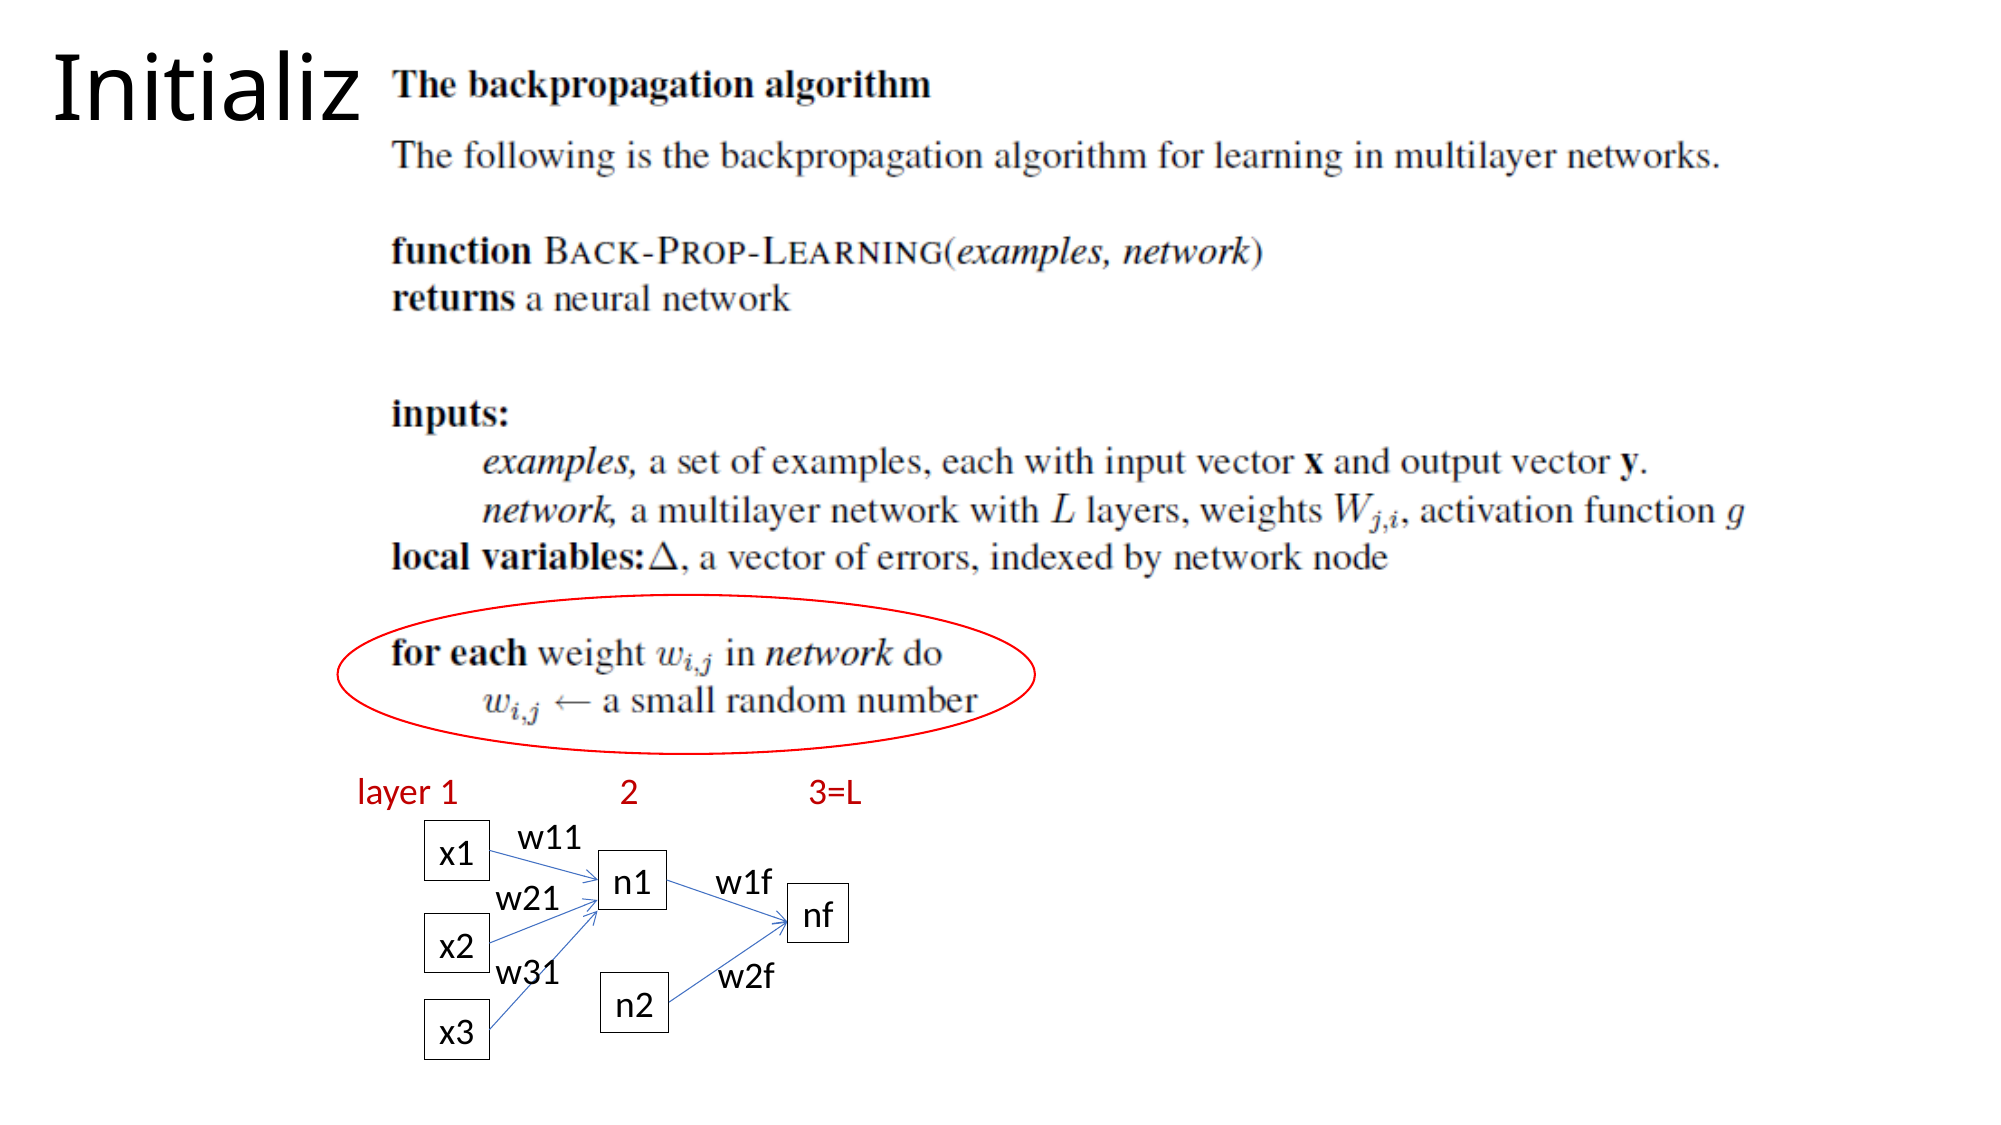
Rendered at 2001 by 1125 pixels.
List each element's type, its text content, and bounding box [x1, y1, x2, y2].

text_box x3 [424, 999, 490, 1060]
text_box [336, 642, 364, 707]
text_box x1 [424, 820, 490, 881]
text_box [667, 880, 788, 922]
text_box w11 [502, 804, 597, 850]
text_box [436, 731, 936, 755]
text_box x2 [424, 913, 489, 973]
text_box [489, 850, 598, 881]
text_box n1 [598, 850, 667, 910]
text_box w31 [480, 939, 489, 1000]
title Initialize [37, 0, 1763, 200]
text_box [489, 899, 598, 944]
text_box w1f [700, 850, 788, 880]
text_box layer 1 2 3=L [342, 759, 878, 820]
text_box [669, 921, 788, 1003]
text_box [489, 944, 598, 1031]
text_box n2 [600, 972, 669, 1033]
text_box w21 [480, 865, 576, 926]
picture [364, 18, 1890, 731]
text_box nf [788, 883, 849, 943]
